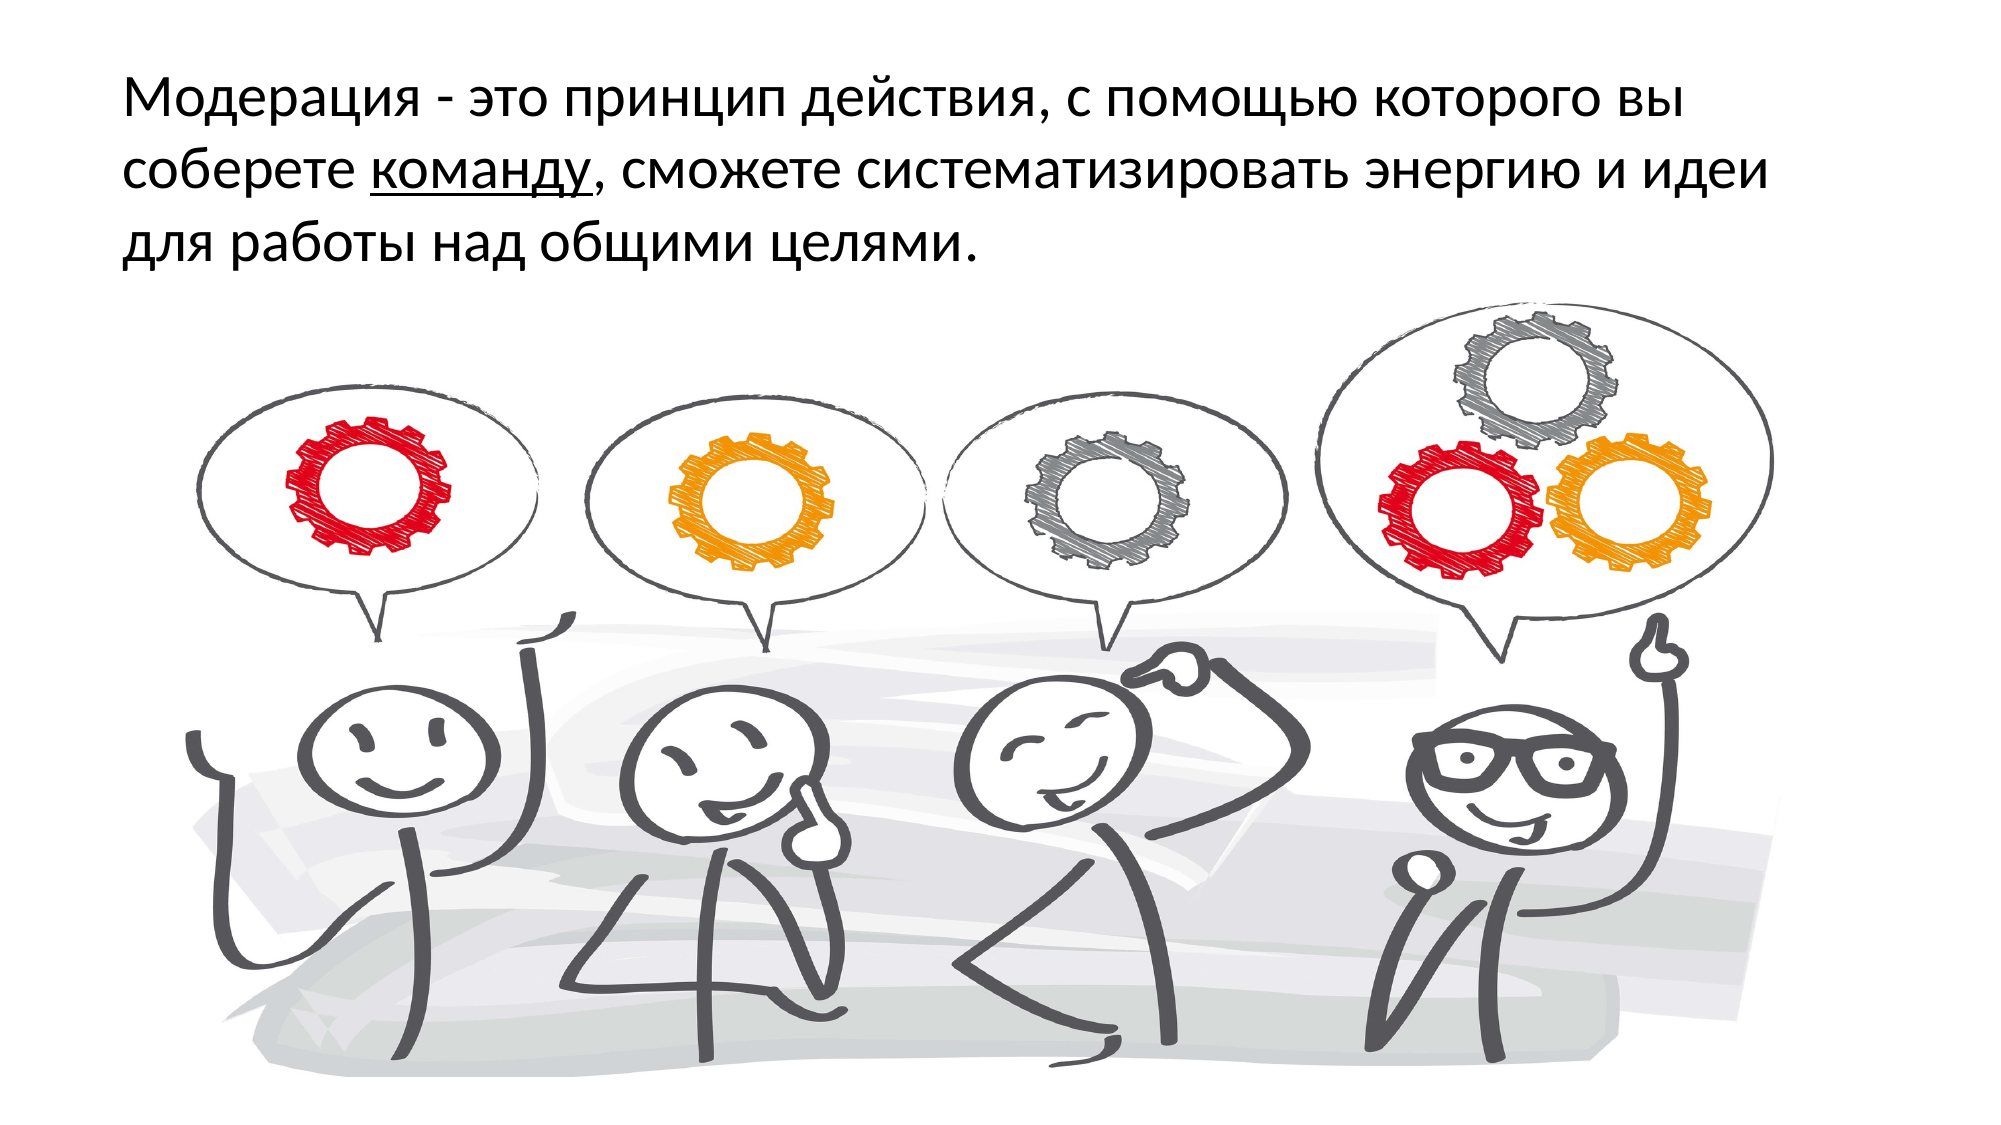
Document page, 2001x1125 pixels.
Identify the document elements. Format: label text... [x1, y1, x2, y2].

text_box Модерация - это принцип действия, с помощью которого вы соберете команду, сможете систематизировать энергию и идеи для работы над общими целями. [107, 48, 1893, 281]
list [135, 263, 1832, 1078]
